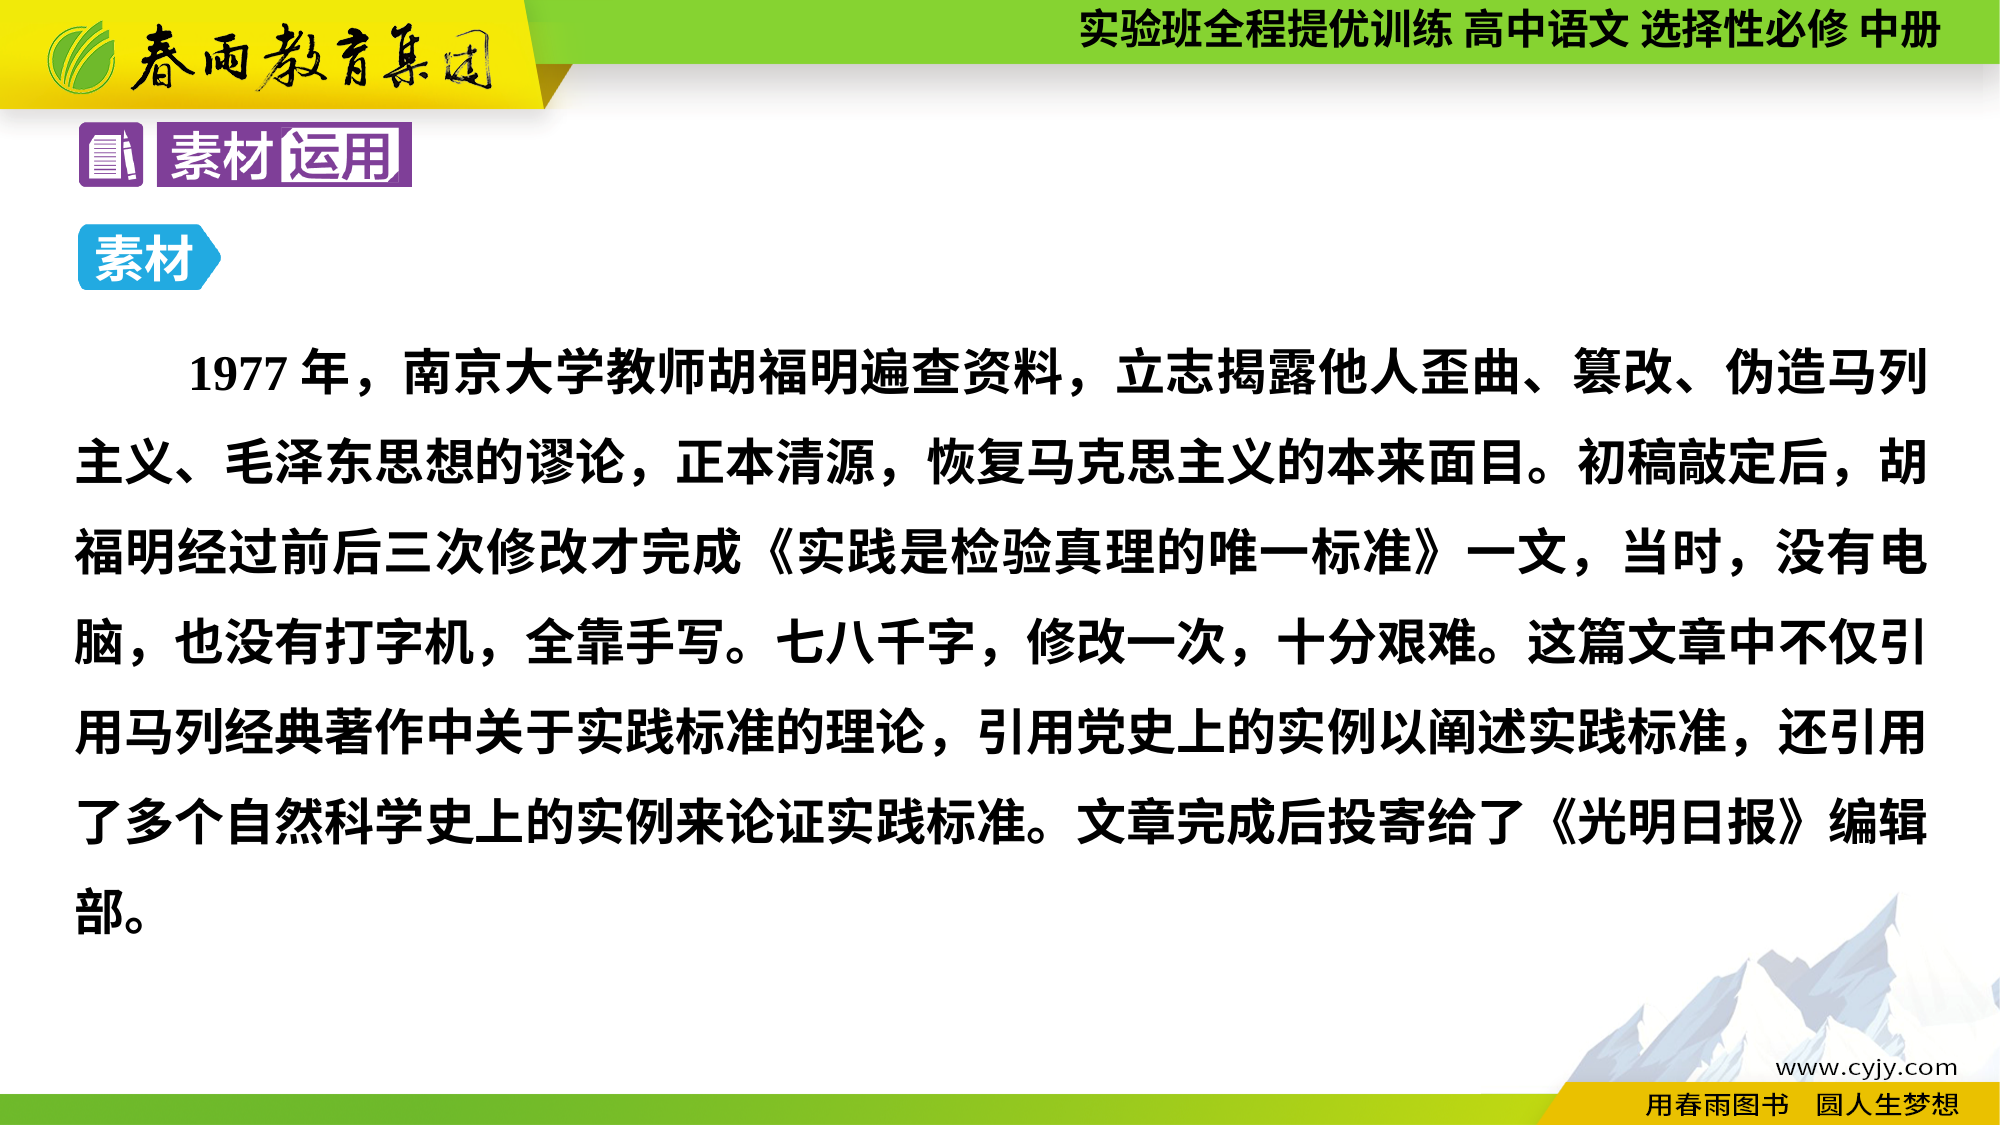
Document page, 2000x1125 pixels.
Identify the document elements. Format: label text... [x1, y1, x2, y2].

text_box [78, 219, 221, 296]
picture [0, 0, 2000, 1125]
list 1977年，南京大学教师胡福明遍查资料，立志揭露他人歪曲、篡改、伪造马列主义、毛泽东思想的谬论，正本清源，恢复马克思主义的本来面目。初稿敲定后，胡福明经过前后三次修改才完成《实践是检验真理的唯一标准》一文，当时，没有电脑，也没有打字机，全靠手写。七八千字，修改一次，十分艰难。这篇文章中不仅引用马列经典著作中关于实践标准的理论，引用党史上的实例以阐述实践标准，还引用了多个自然科学史上的实例来论证实践标准。文章完成后投寄给了《光明日报》编辑部。 [59, 302, 1944, 954]
